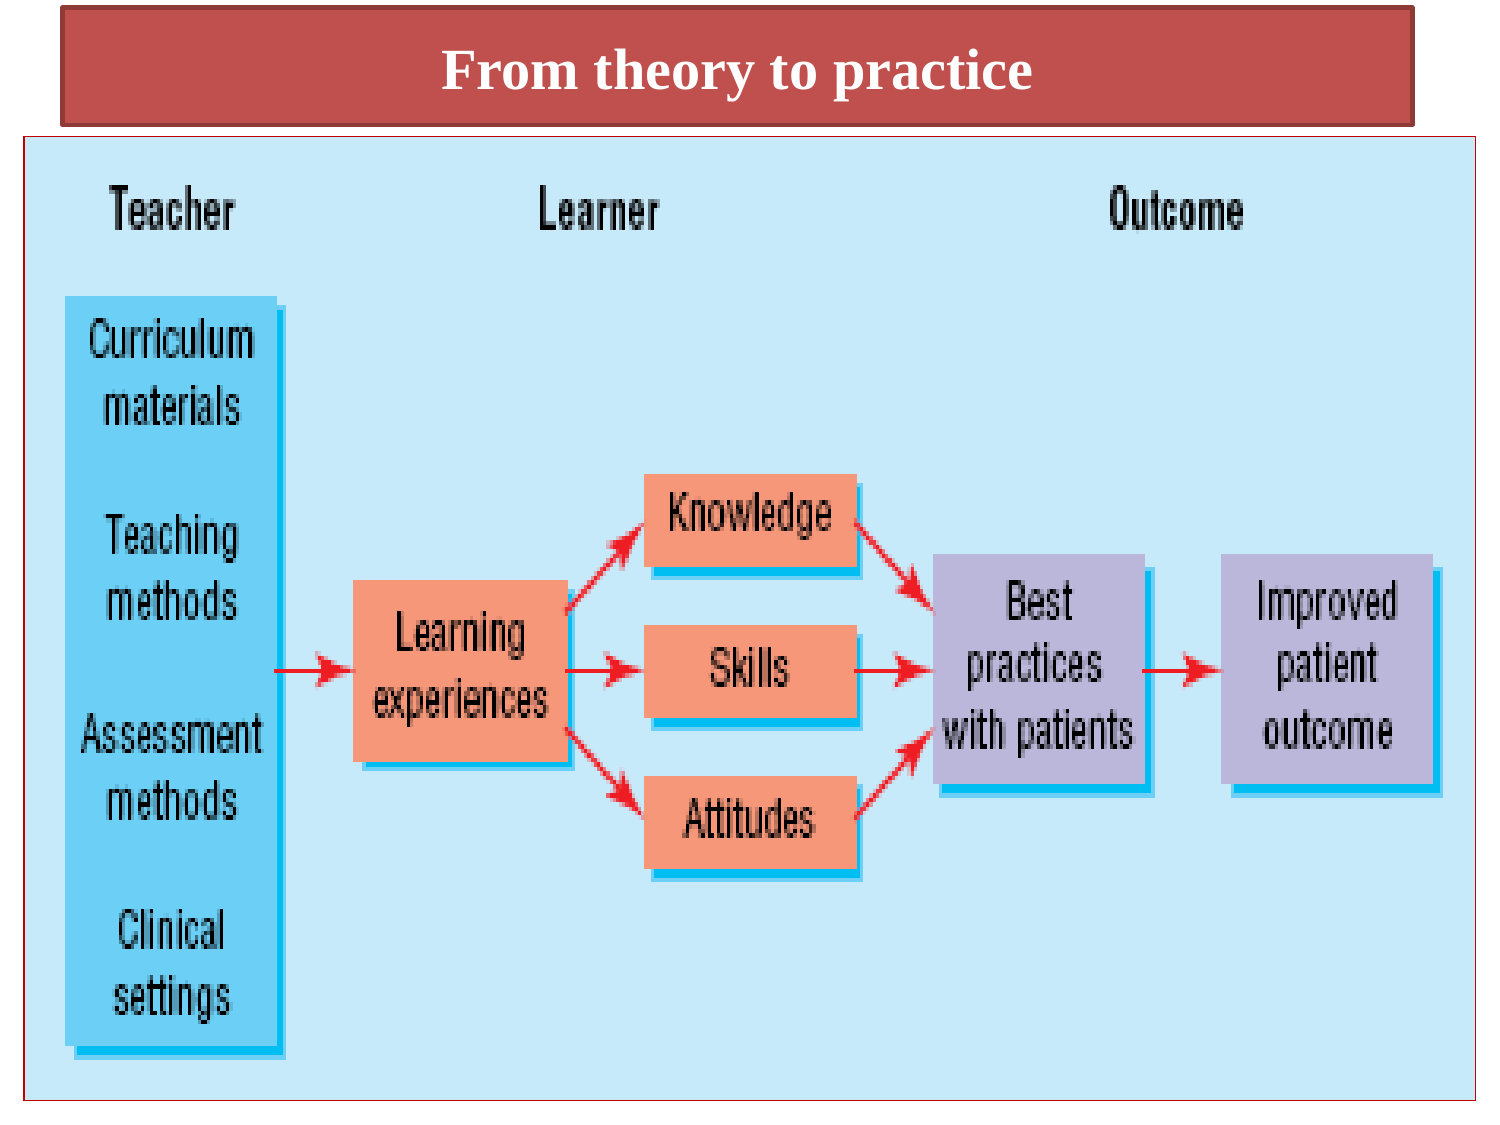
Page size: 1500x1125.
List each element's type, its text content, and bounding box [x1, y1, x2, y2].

title From theory to practice [60, 5, 1415, 127]
picture [24, 137, 1476, 1101]
